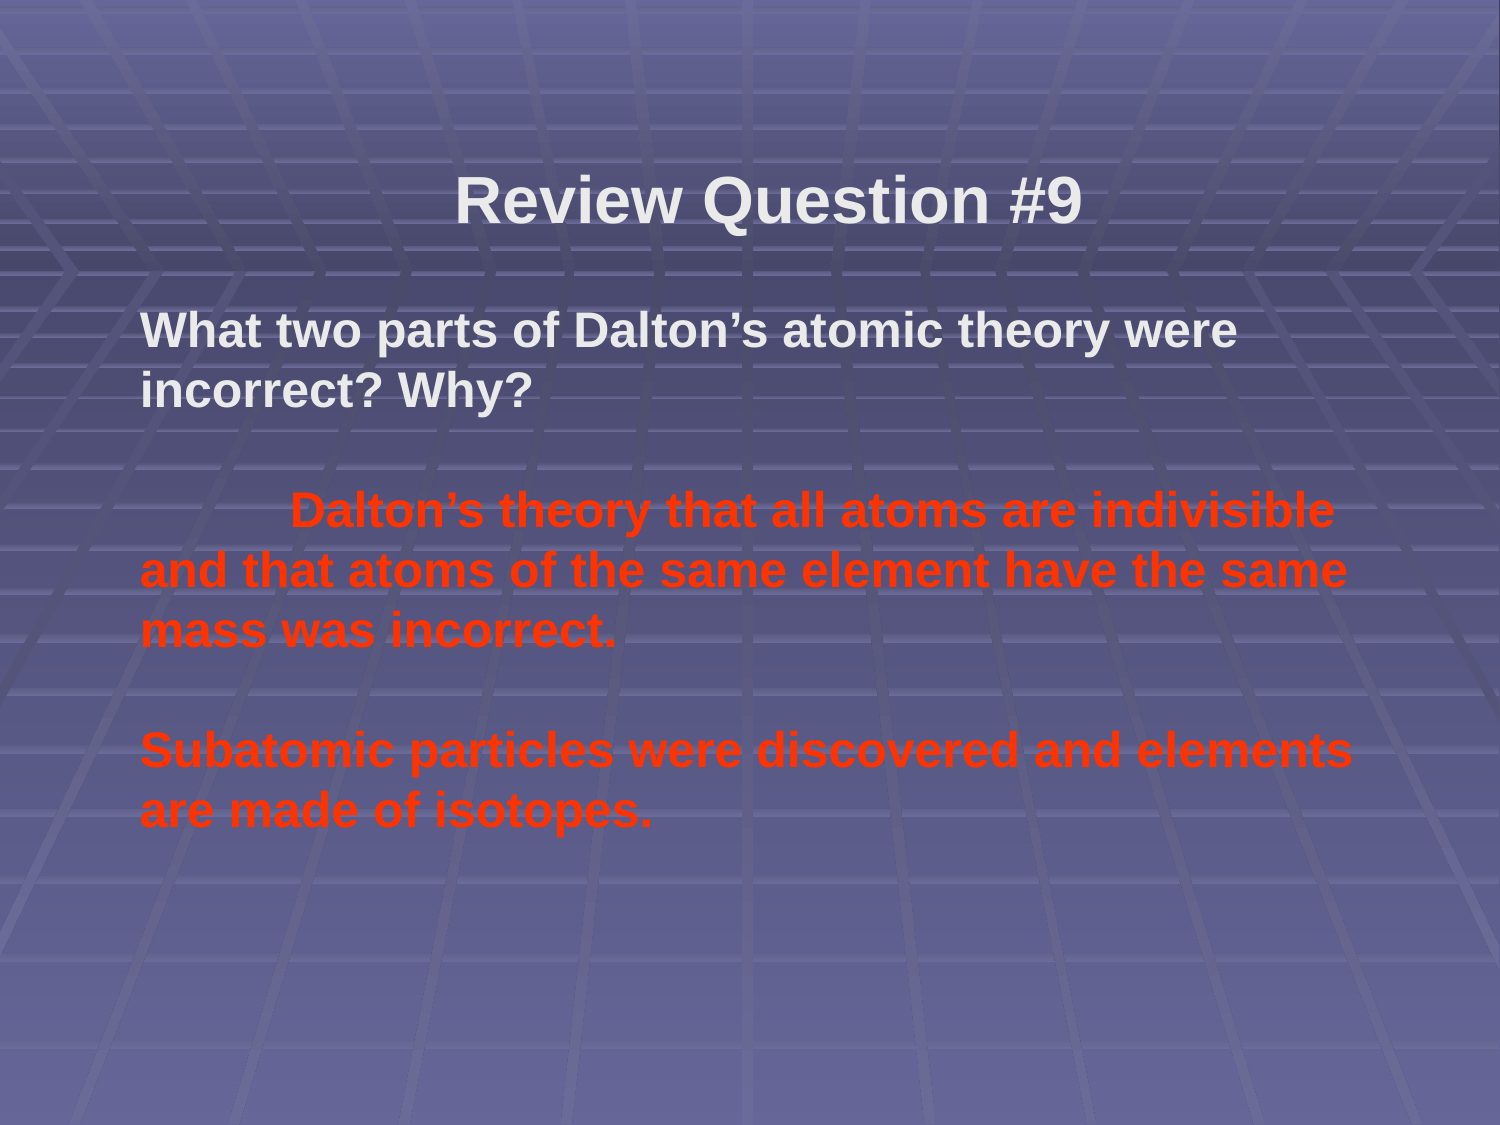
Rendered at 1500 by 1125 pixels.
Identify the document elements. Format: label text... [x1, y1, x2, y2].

text_box Review Question #9 What two parts of Dalton’s atomic theory were incorrect? Why? Dalton’s theory that all atoms are indivisible and that atoms of the same element have the same mass was incorrect. Subatomic particles were discovered and elements are made of isotopes. [125, 149, 1414, 845]
